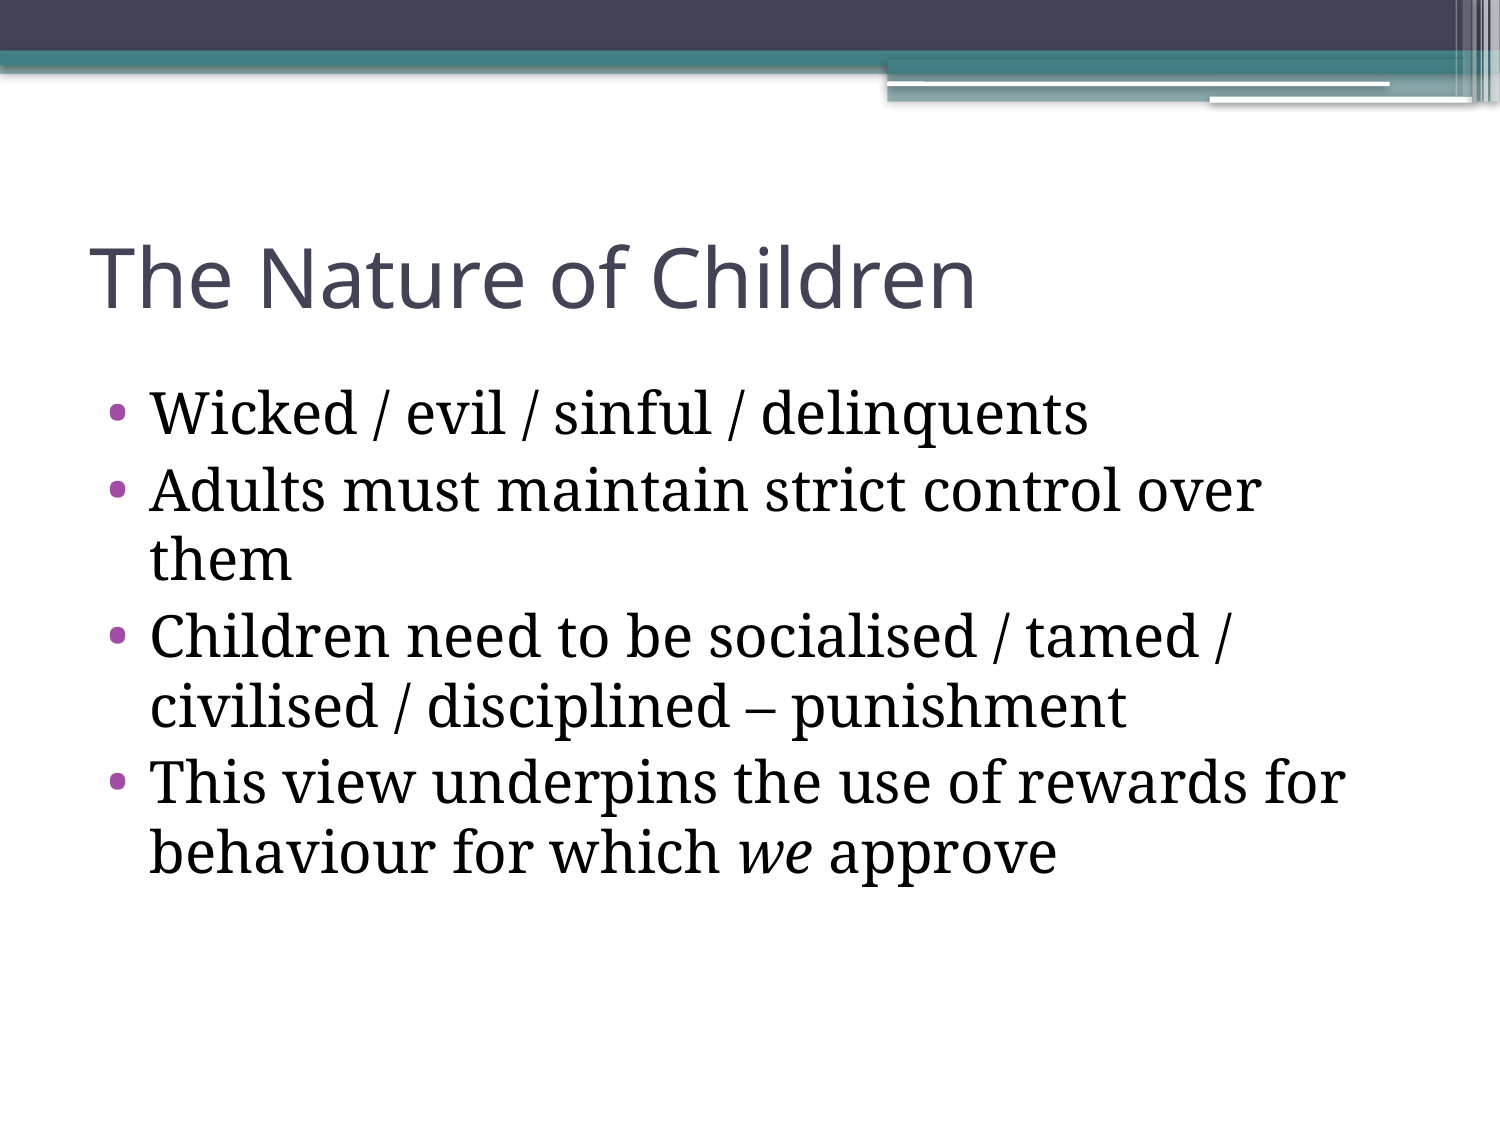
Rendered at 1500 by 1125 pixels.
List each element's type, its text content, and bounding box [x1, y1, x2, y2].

list Wicked / evil / sinful / delinquents Adults must maintain strict control over them Children need to be socialised / tamed / civilised / disciplined – punishment This view underpins the use of rewards for behaviour for which we approve [75, 368, 1425, 1079]
title The Nature of Children [75, 187, 1425, 363]
